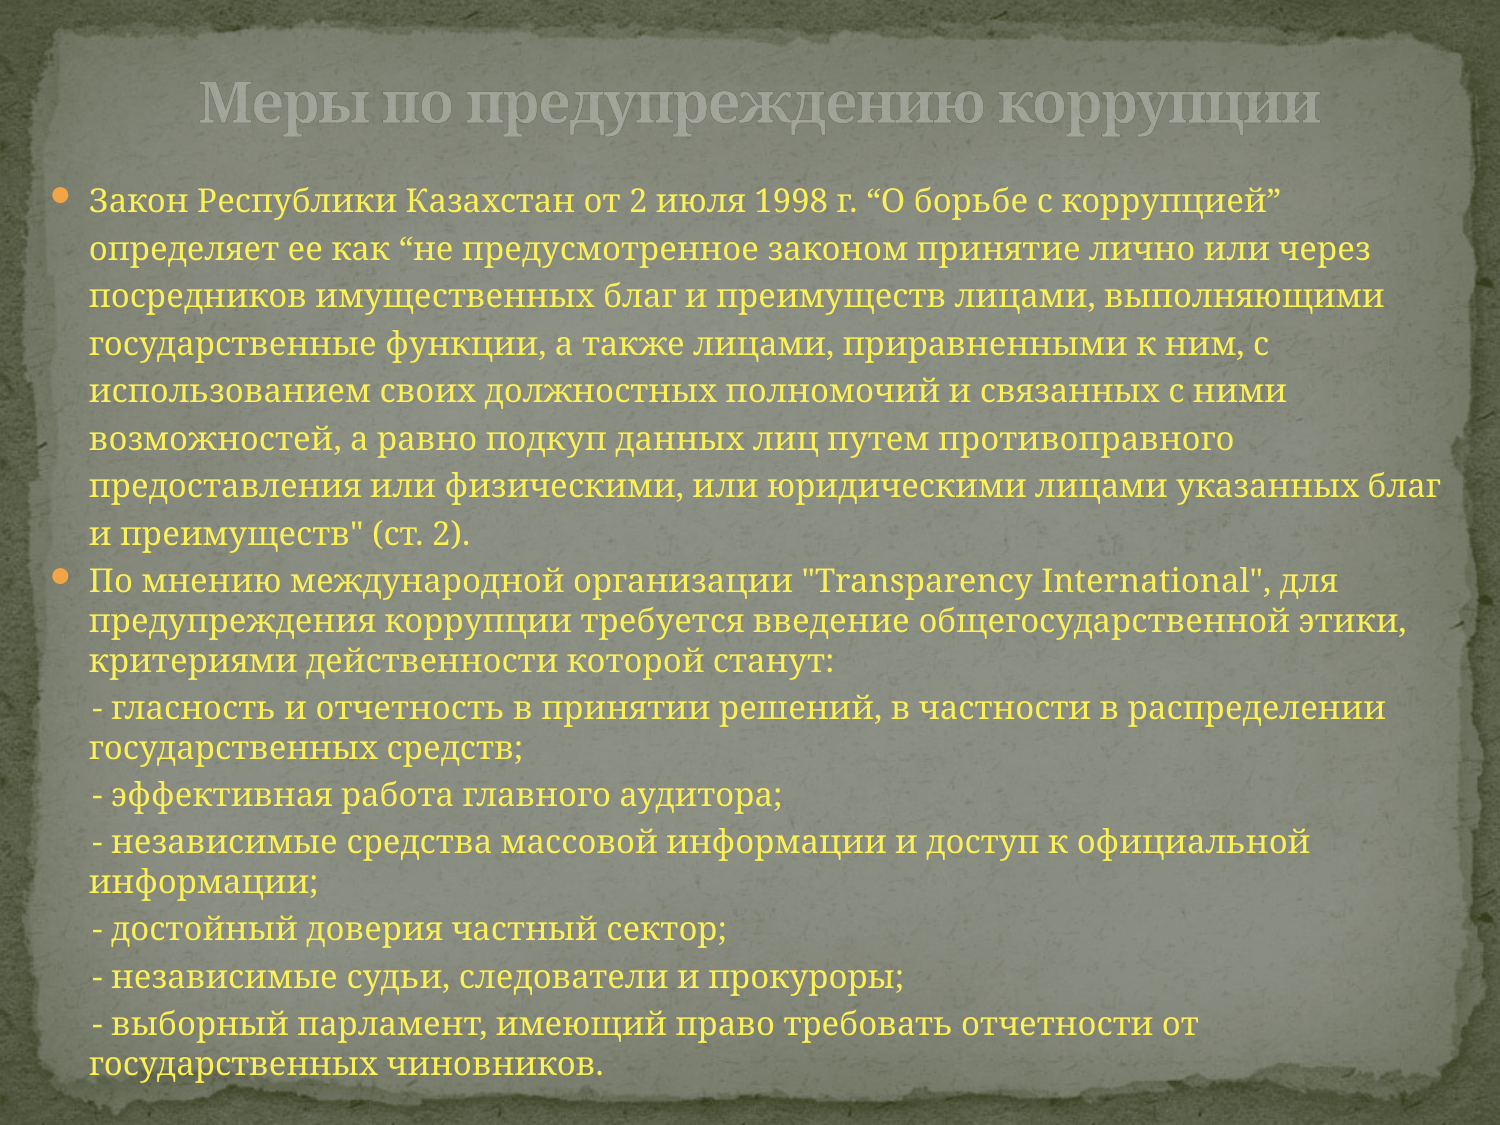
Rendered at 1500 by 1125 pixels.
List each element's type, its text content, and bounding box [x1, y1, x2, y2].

list Закон Республики Казахстан от 2 июля 1998 г. “О борьбе с коррупцией” определяет ее как “не предусмотренное законом принятие лично или через посредников имущественных благ и преимуществ лицами, выполняющими государственные функции, а также лицами, приравненными к ним, с использованием своих должностных полномочий и связанных с ними возможностей, а равно подкуп данных лиц путем противоправного предоставления или физическими, или юридическими лицами указанных благ и преимуществ" (ст. 2). По мнению международной организации "Transparency International", для предупреждения коррупции требуется введение общегосударственной этики, критериями действенности которой станут: - гласность и отчетность в принятии решений, в частности в распределении государственных средств; - эффективная работа главного аудитора; - независимые средства массовой информации и доступ к официальной информации; - достойный доверия частный сектор; - независимые судьи, следователи и прокуроры; - выборный парламент, имеющий право требовать отчетности от государственных чиновников. [35, 164, 1465, 1102]
title Меры по предупреждению коррупции [164, 46, 1355, 153]
